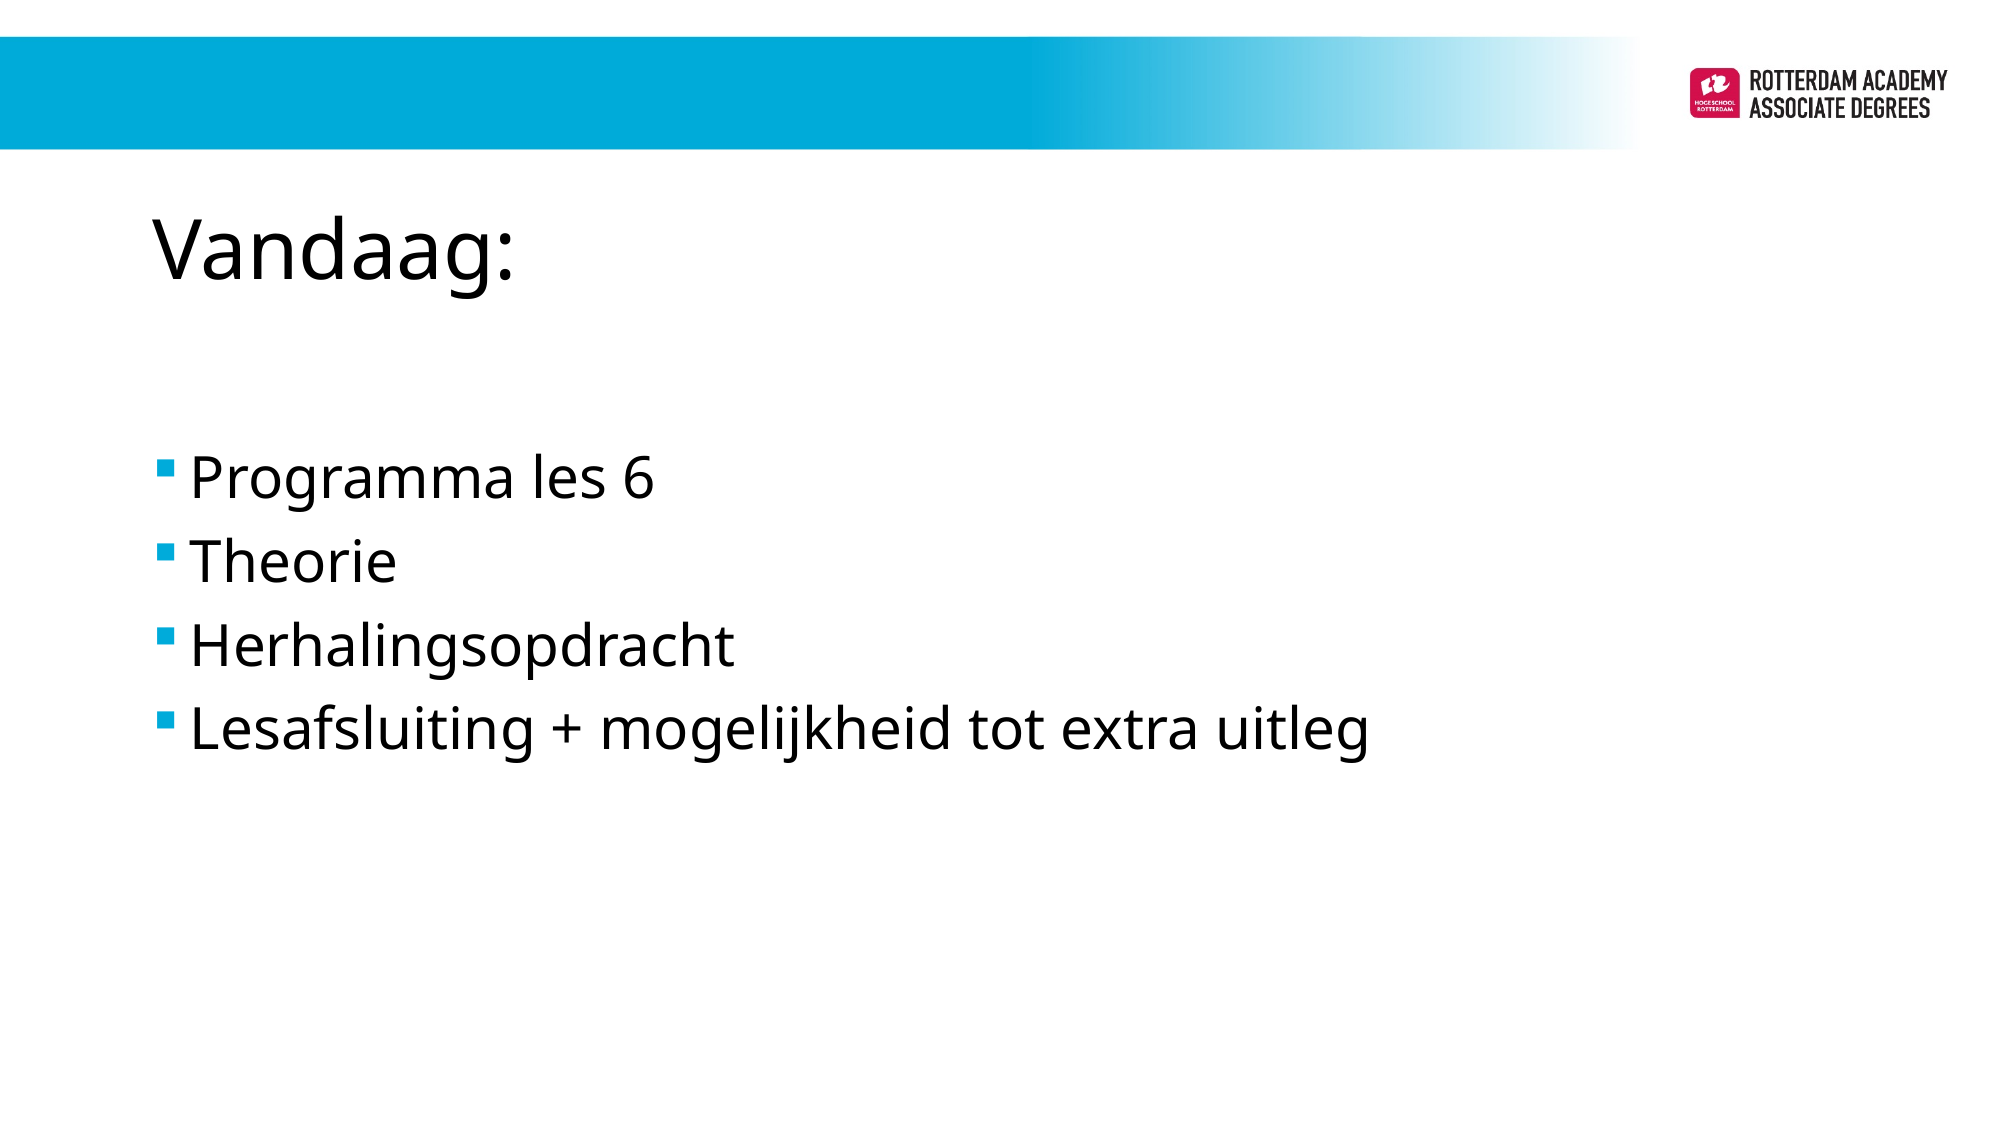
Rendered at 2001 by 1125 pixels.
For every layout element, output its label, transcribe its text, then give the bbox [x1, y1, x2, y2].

list Programma les 6 Theorie Herhalingsopdracht Lesafsluiting + mogelijkheid tot extra uitleg [137, 440, 1863, 985]
title Vandaag: [137, 175, 1863, 329]
picture [0, 0, 2000, 184]
